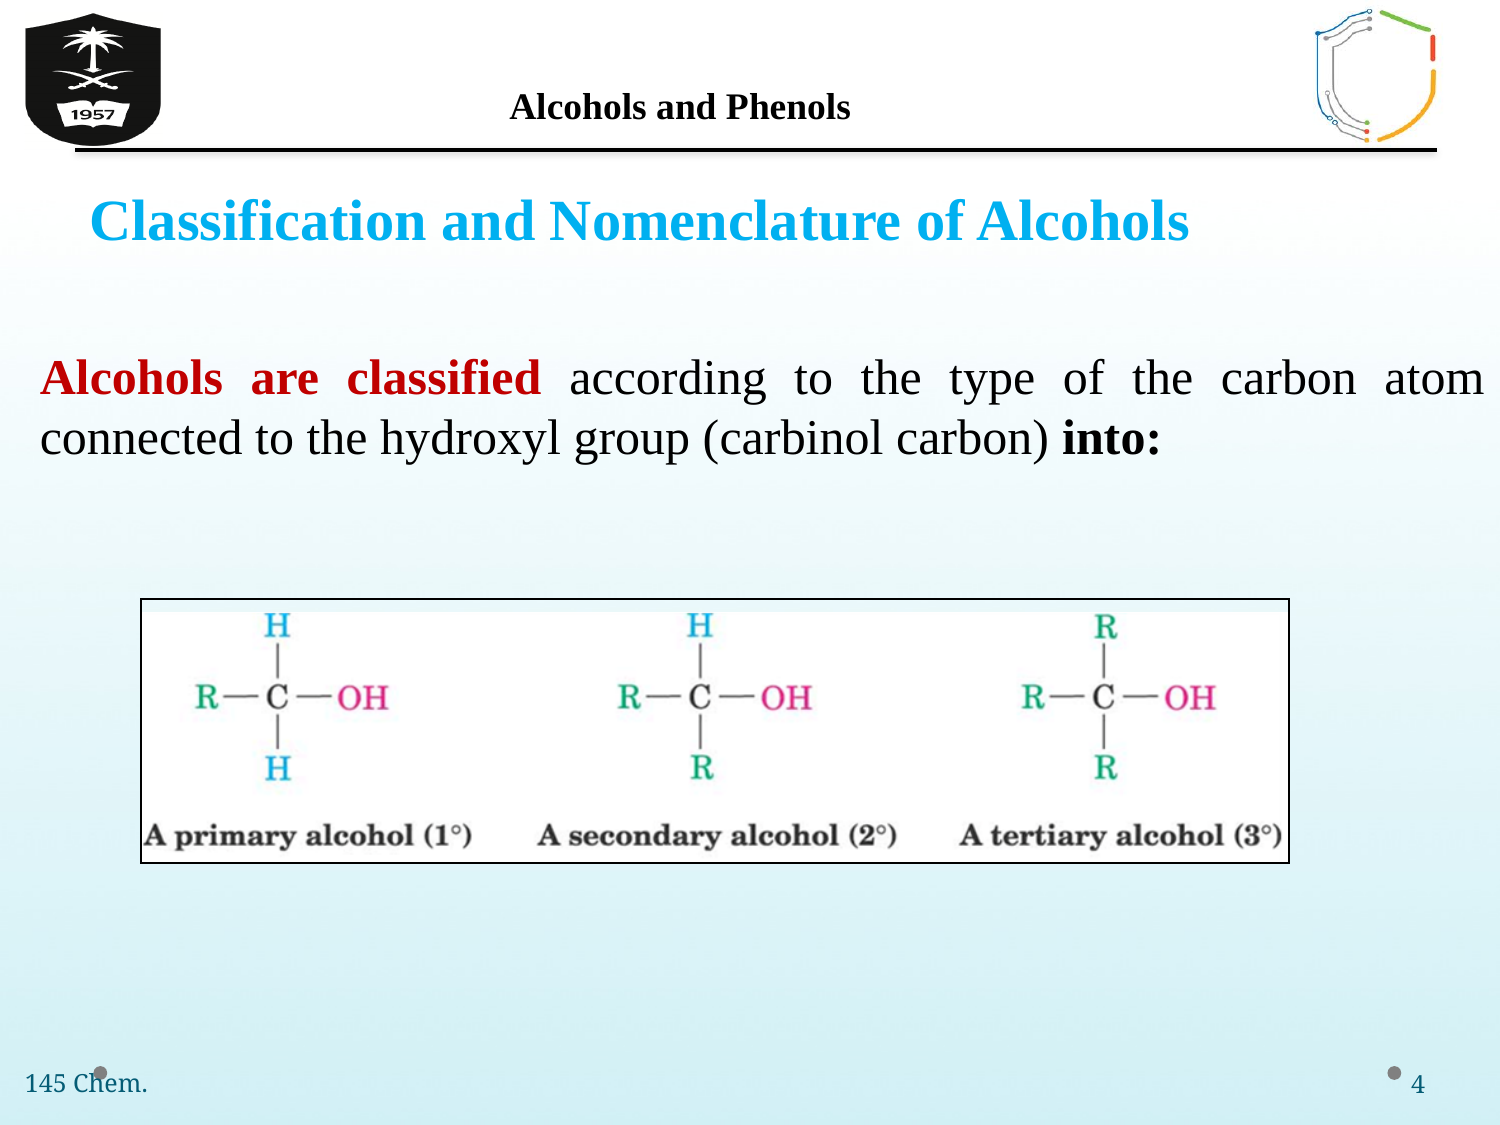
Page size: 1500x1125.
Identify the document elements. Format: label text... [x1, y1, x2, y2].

text_box Alcohols and Phenols [494, 74, 866, 135]
text_box 4 [1299, 1042, 1425, 1103]
picture [0, 0, 1500, 1125]
text_box Classification and Nomenclature of Alcohols [74, 174, 1429, 260]
text_box 145 Chem. [24, 1037, 575, 1098]
text_box Alcohols are classified according to the type of the carbon atom connected to the hydroxyl group (carbinol carbon) into: [24, 337, 1500, 473]
